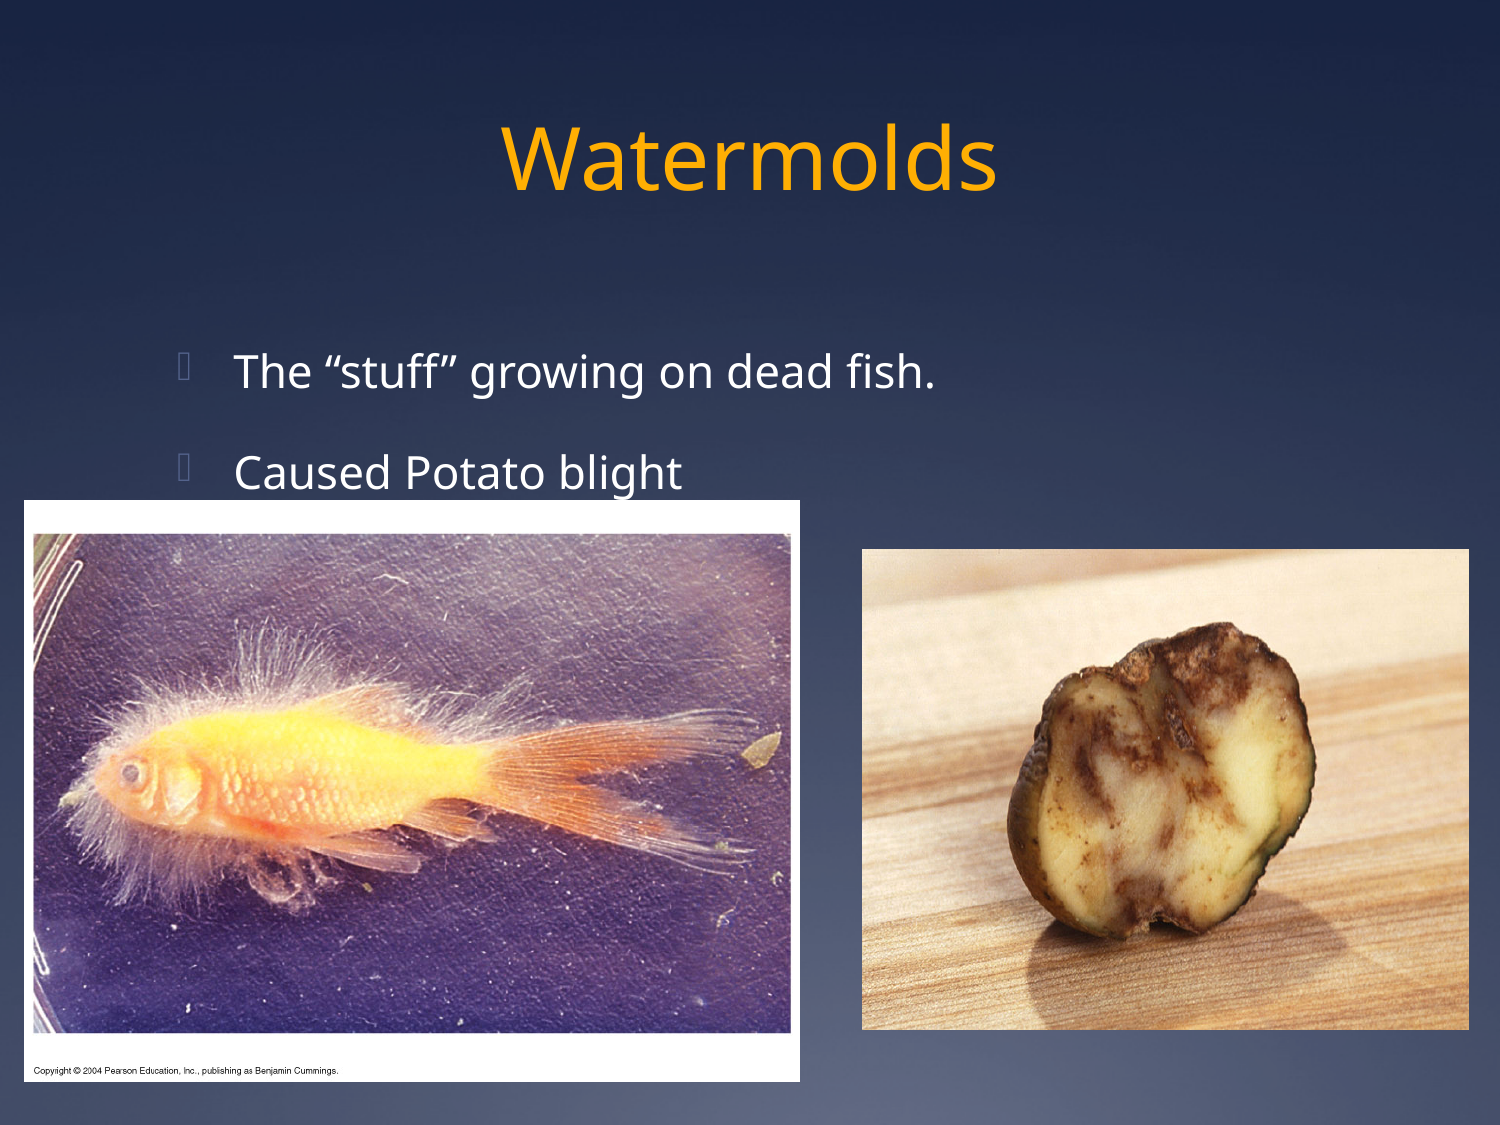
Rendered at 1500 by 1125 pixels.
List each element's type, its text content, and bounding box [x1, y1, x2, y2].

picture [23, 499, 801, 1083]
title Watermolds [100, 95, 1400, 225]
picture [861, 548, 1470, 1031]
list The “stuff” growing on dead fish. Caused Potato blight [162, 335, 1338, 1005]
